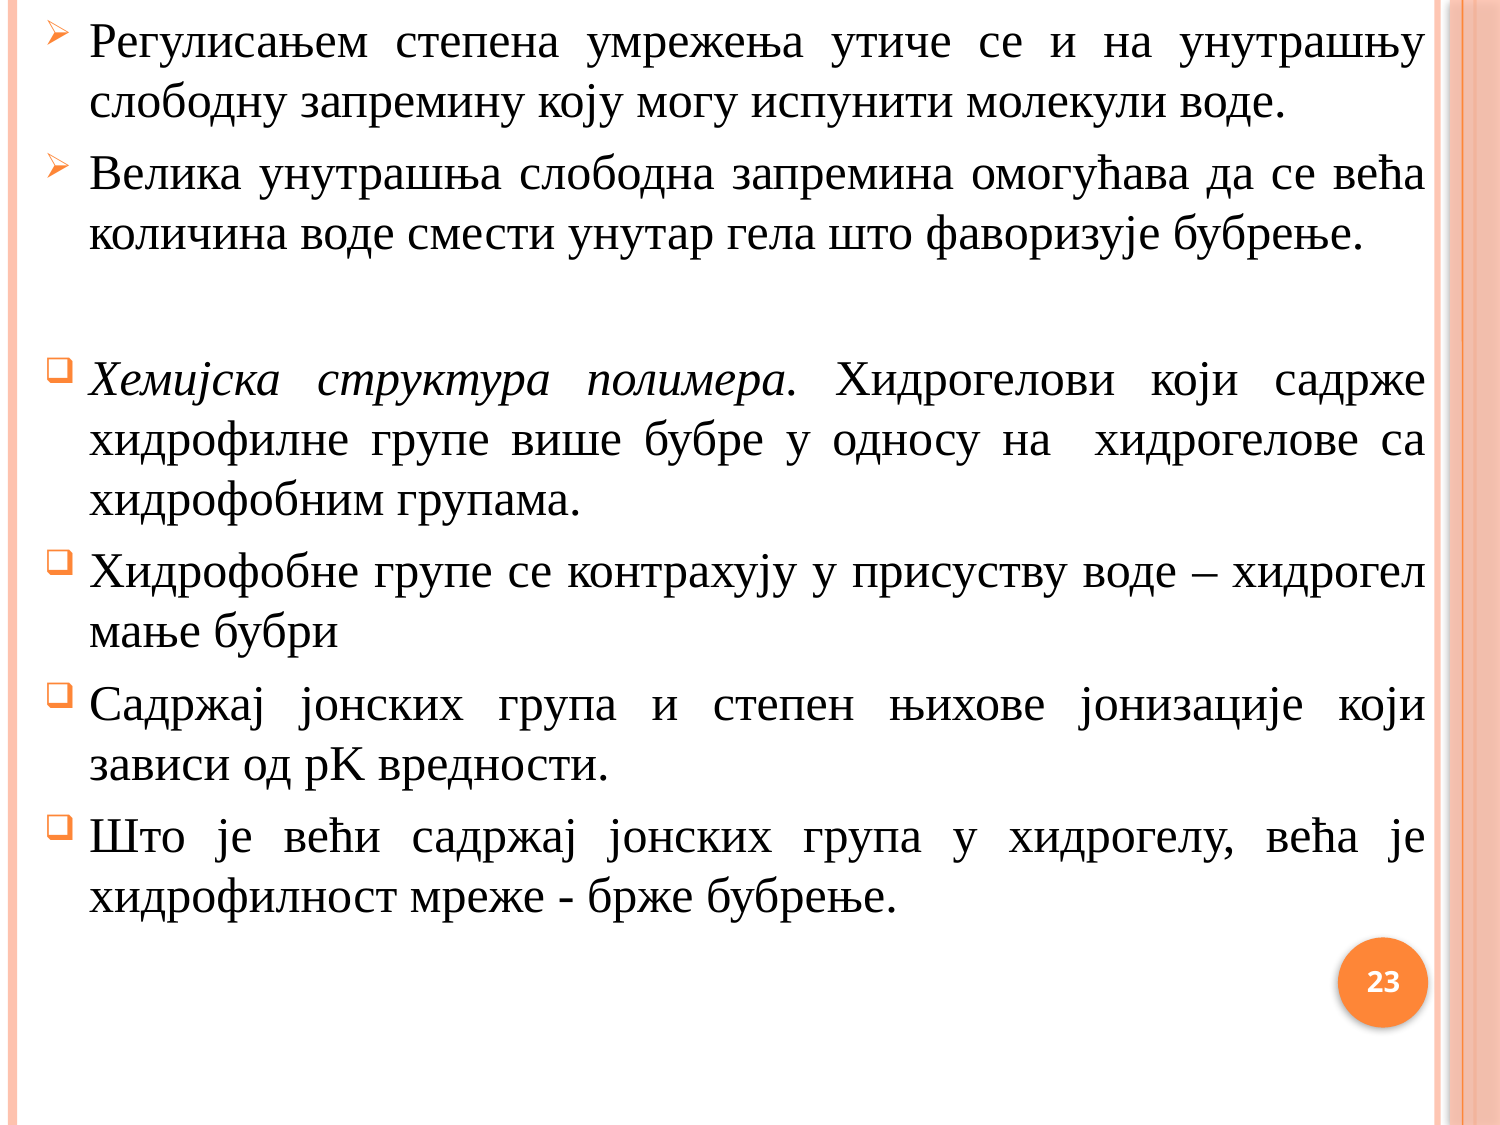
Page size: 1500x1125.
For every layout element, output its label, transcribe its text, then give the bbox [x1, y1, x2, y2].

list Регулисањем степена умрежења утиче се и на унутрашњу слободну запремину коју могу испунити молекули воде. Велика унутрашња слободна запремина омогућава да се већа количина воде смести унутар гела што фаворизује бубрење. Хемијска структура полимера. Хидрогелови који садрже хидрофилне групе више бубре у односу на хидрогелове са хидрофобним групама. Хидрофобне групе се контрахују у присуству воде – хидрогел мање бубри Садржај јонских група и степен њихове јонизације који зависи од pK вредности. Што је већи садржај јонских група у хидрогелу, већа је хидрофилност мреже - брже бубрење. [29, 0, 1442, 1125]
